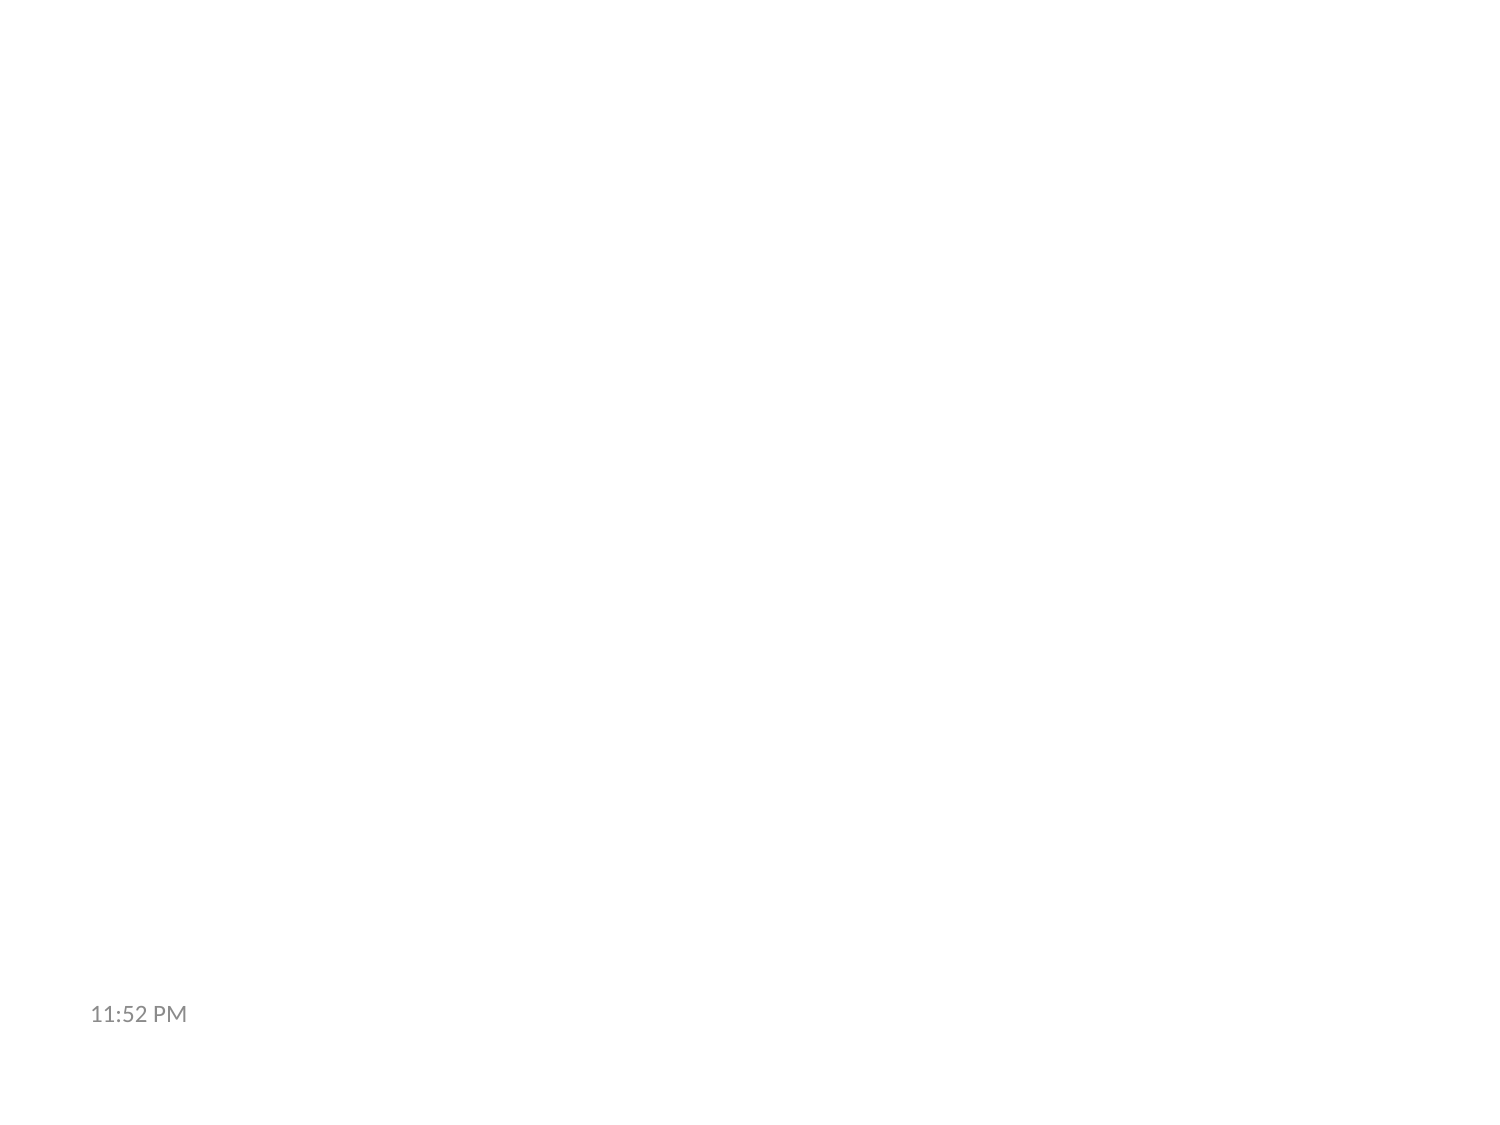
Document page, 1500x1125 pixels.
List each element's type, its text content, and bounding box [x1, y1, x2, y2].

text_box 3:35 PM [75, 982, 425, 1043]
